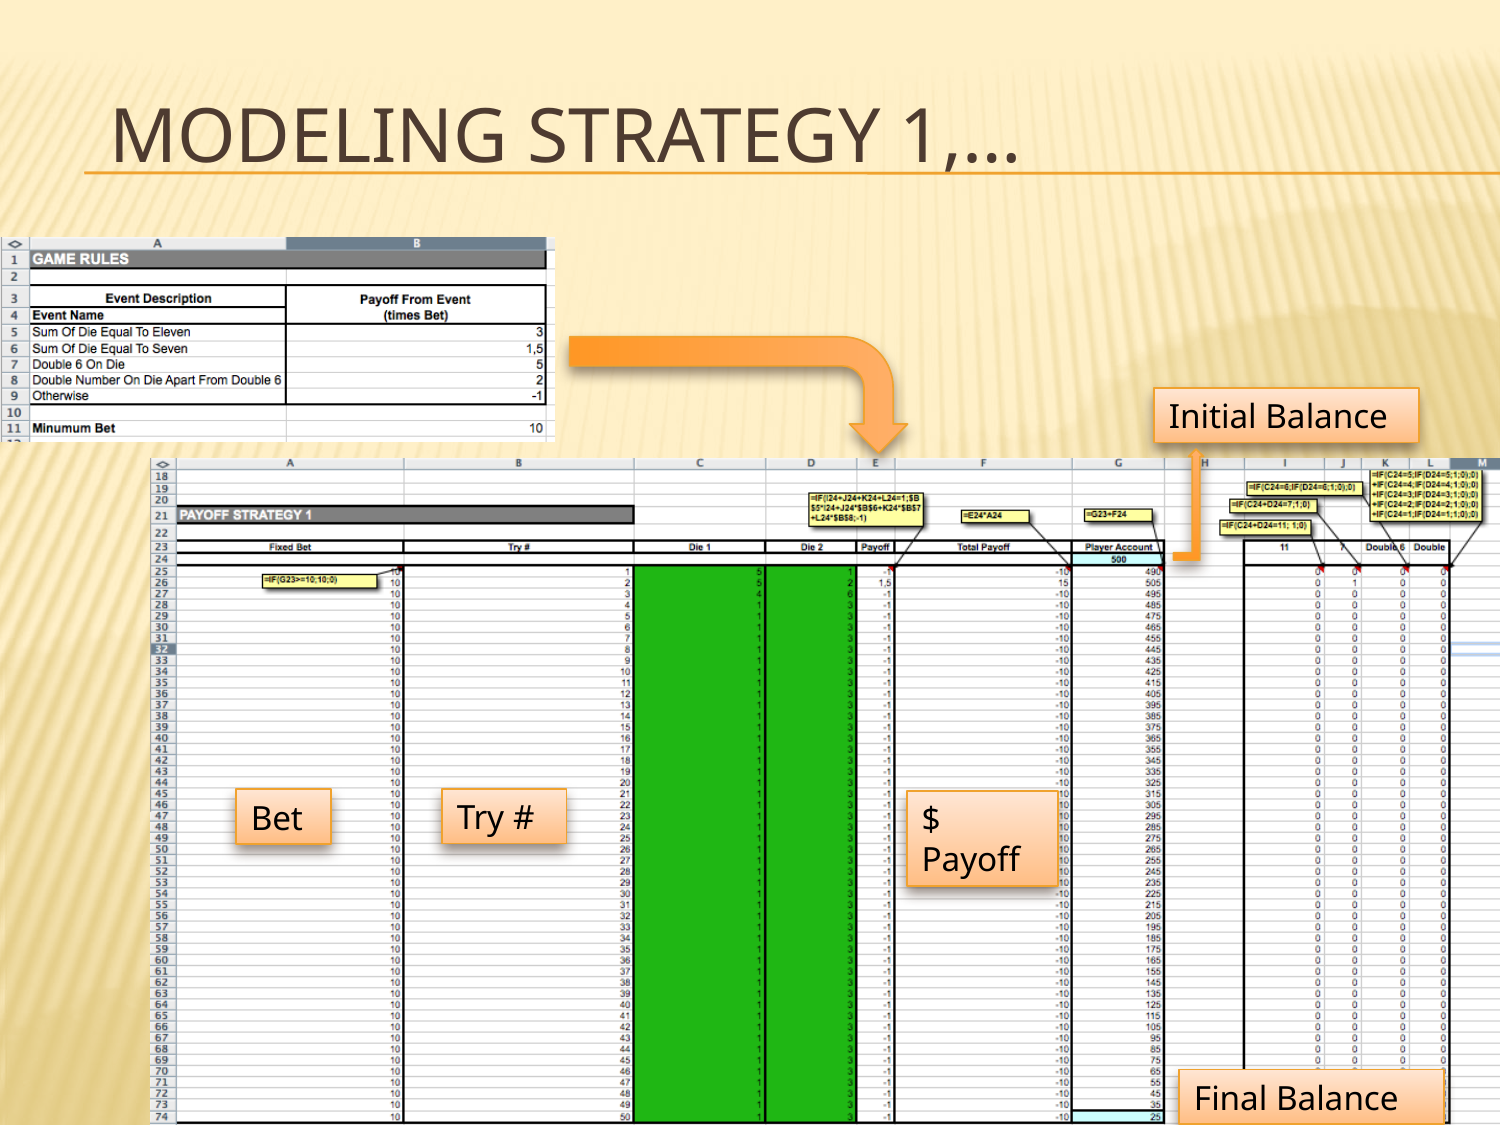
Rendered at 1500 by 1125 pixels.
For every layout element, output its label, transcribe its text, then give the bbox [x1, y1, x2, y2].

picture [0, 237, 555, 442]
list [149, 424, 1500, 1125]
text_box Initial Balance [1153, 387, 1420, 422]
text_box [568, 335, 894, 422]
title Modeling Strategy 1,… [94, 64, 1500, 201]
